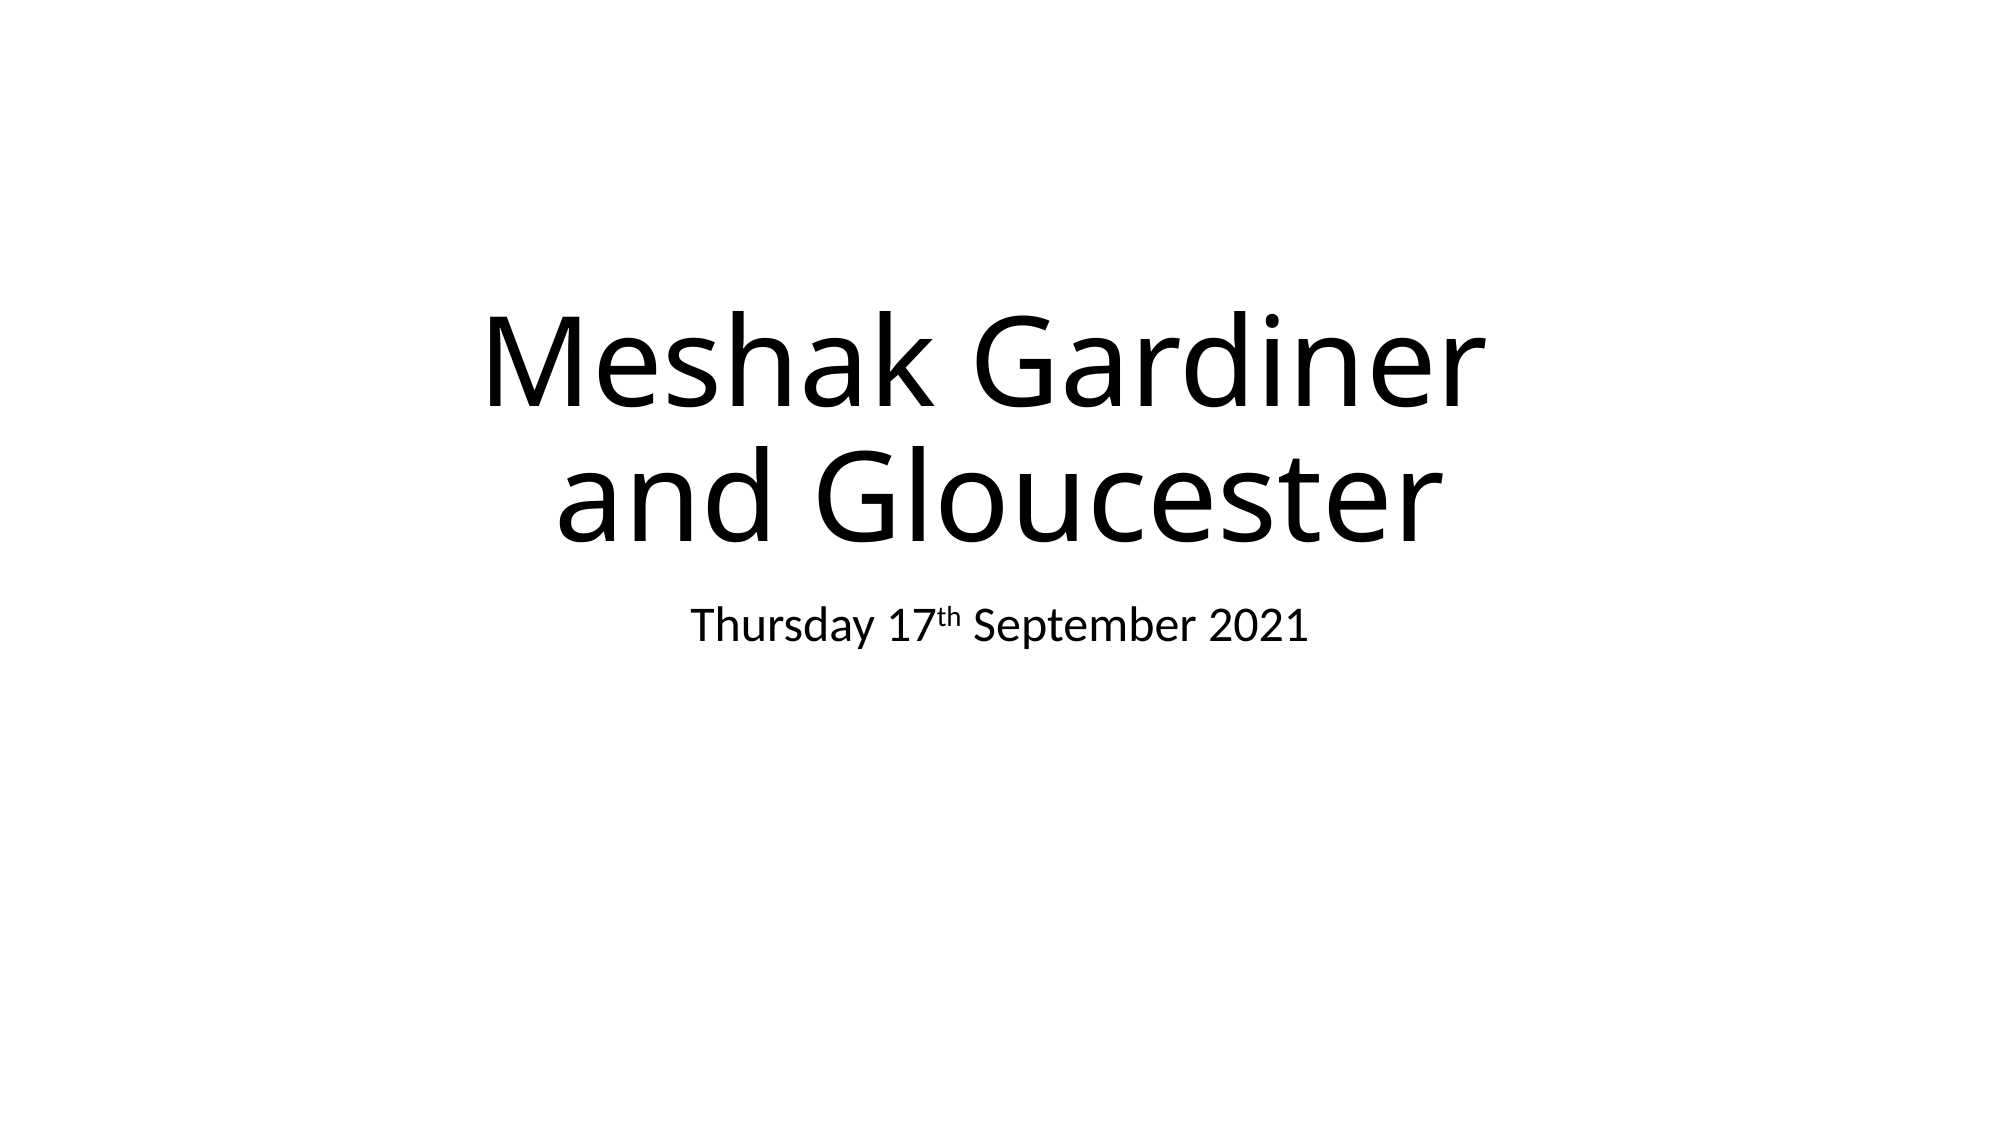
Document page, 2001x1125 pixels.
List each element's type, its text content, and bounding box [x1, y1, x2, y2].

subtitle Thursday 17th September 2021 [249, 590, 1750, 863]
title Meshak Gardiner and Gloucester [249, 184, 1750, 576]
